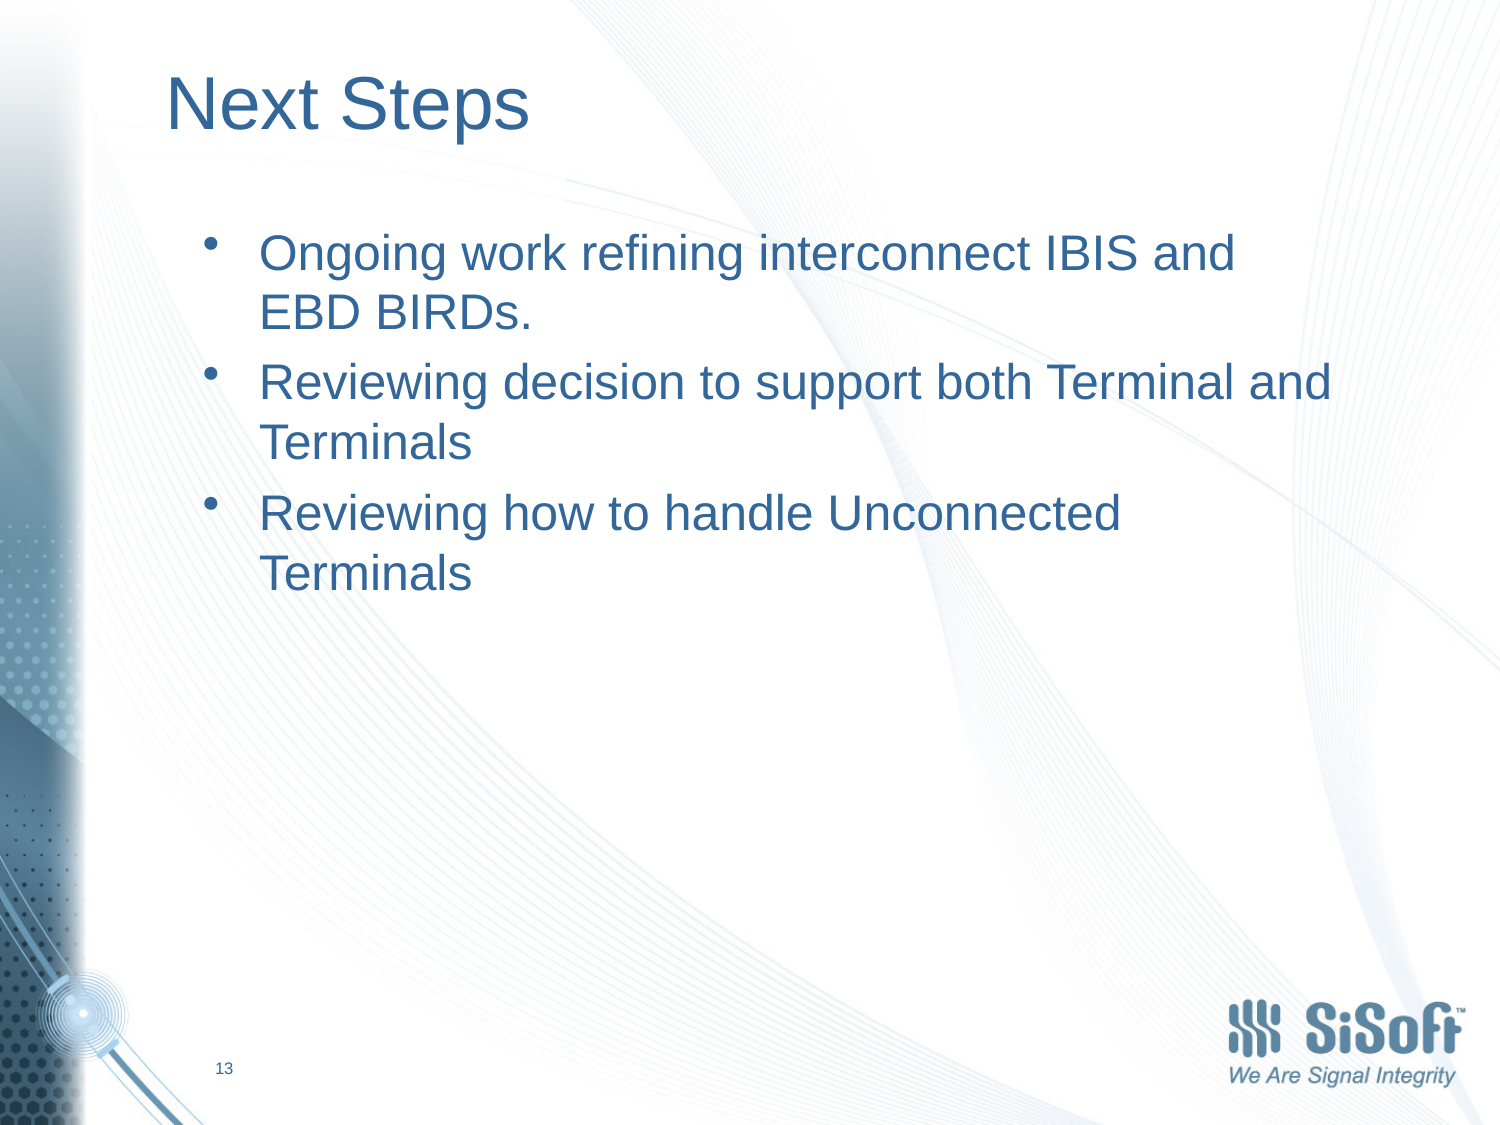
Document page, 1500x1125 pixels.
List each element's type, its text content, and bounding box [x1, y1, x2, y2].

footer 13 [200, 1050, 975, 1104]
list Ongoing work refining interconnect IBIS and EBD BIRDs. Reviewing decision to support both Terminal and Terminals Reviewing how to handle Unconnected Terminals [187, 212, 1363, 963]
title Next Steps [150, 24, 1300, 175]
picture [0, 0, 1500, 1125]
